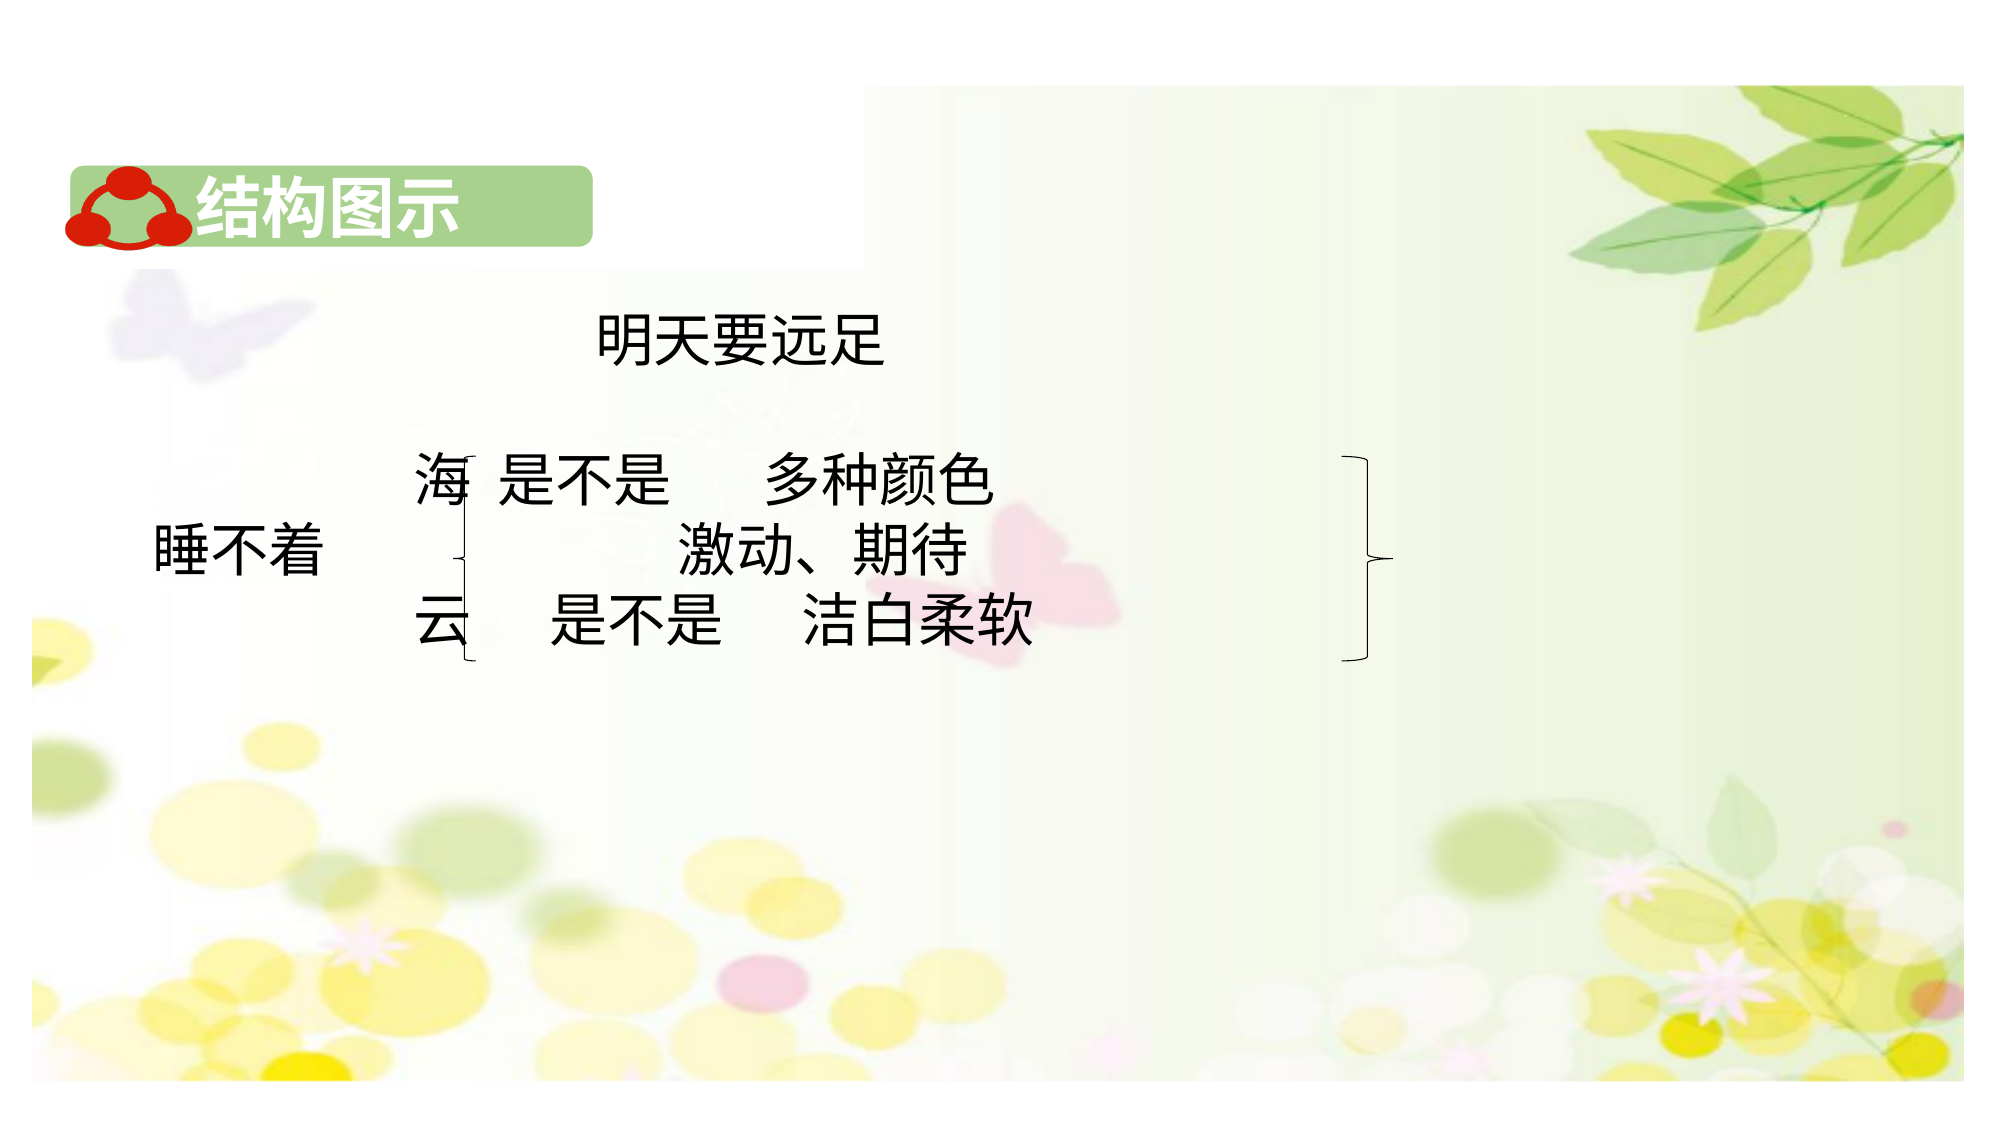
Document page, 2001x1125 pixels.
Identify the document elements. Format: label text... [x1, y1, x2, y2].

picture [32, 84, 1964, 1093]
picture [62, 158, 194, 258]
text_box 明天要远足 海 是不是 多种颜色 睡不着 激动、期待 云 是不是 洁白柔软 [137, 225, 864, 269]
text_box 结构图示 [194, 158, 593, 225]
